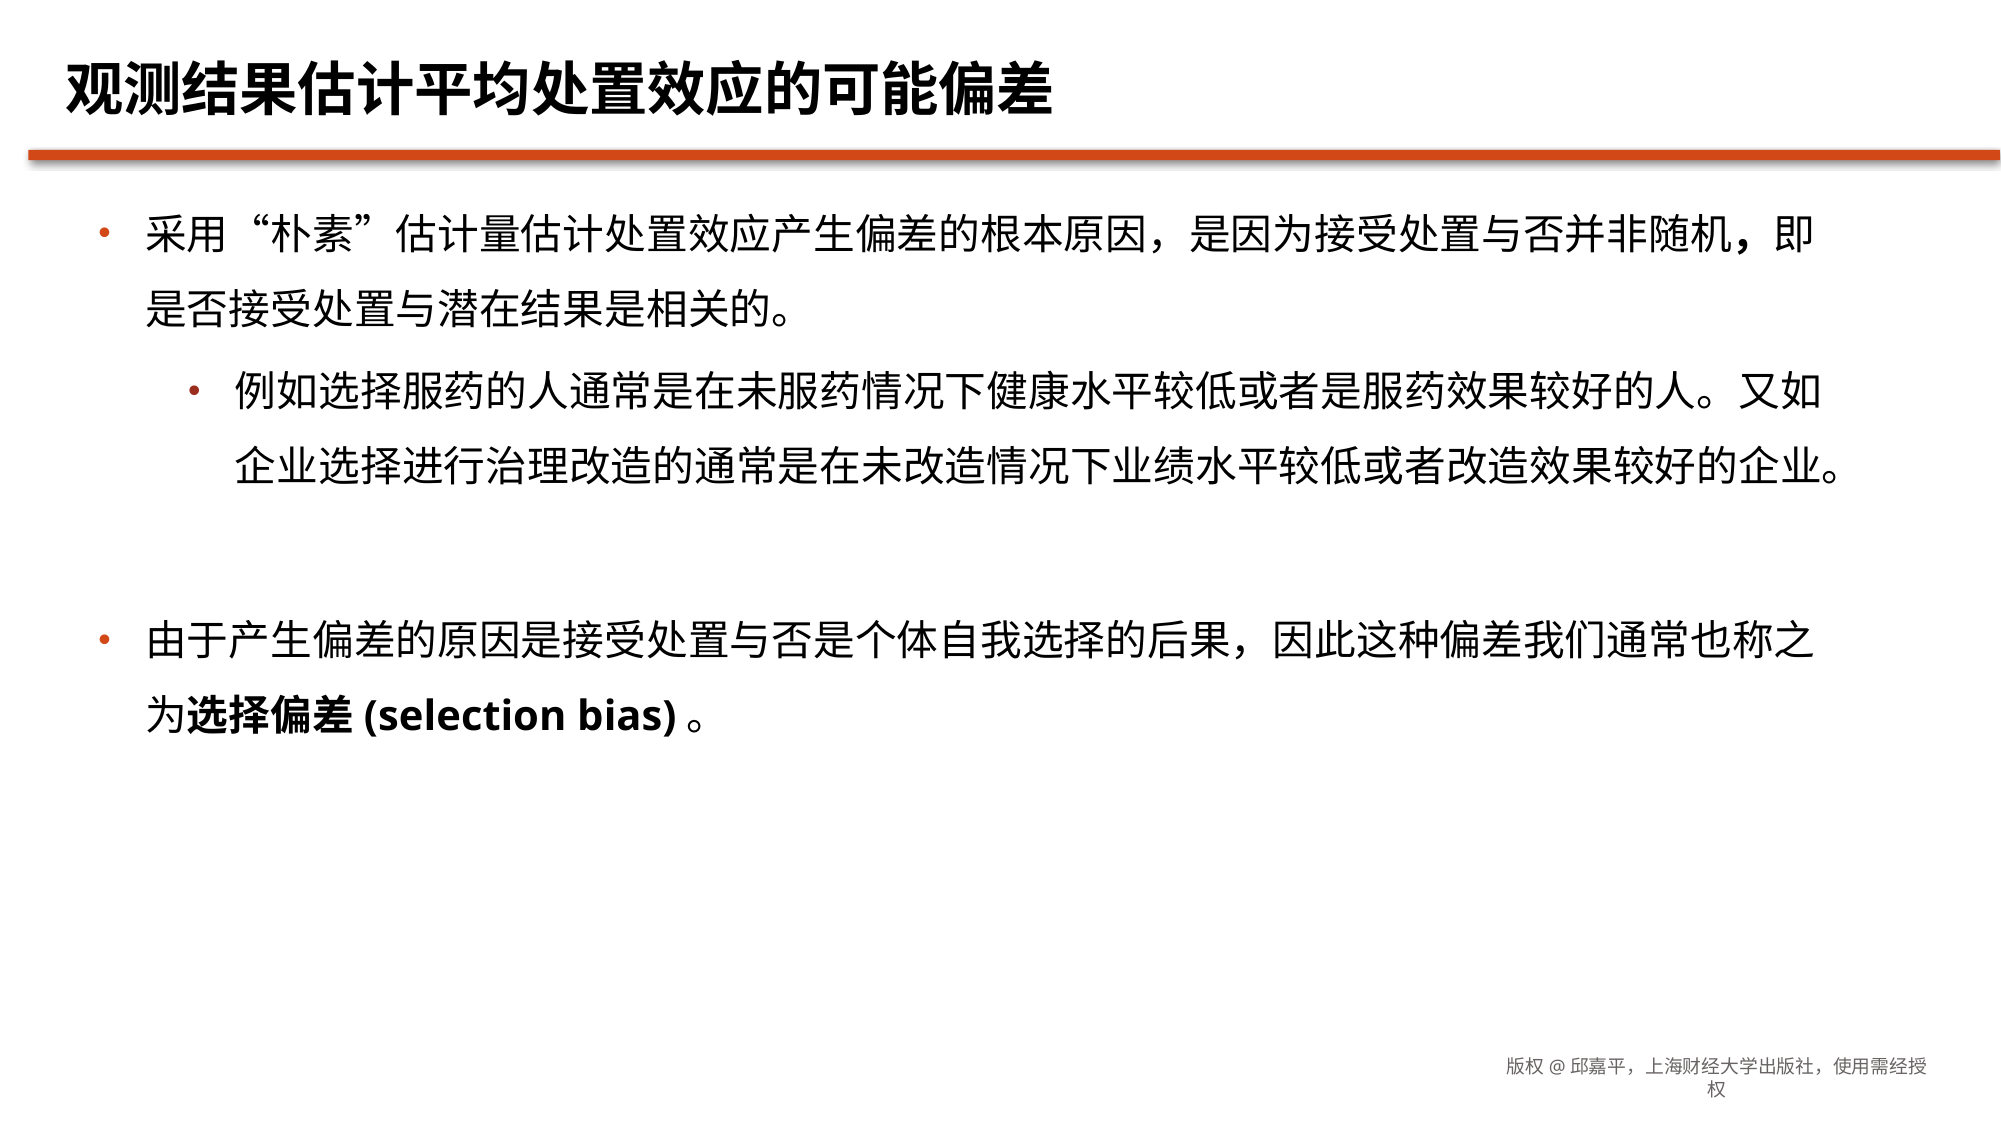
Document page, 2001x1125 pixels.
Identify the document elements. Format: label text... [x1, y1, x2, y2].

list 采用“朴素”估计量估计处置效应产生偏差的根本原因，是因为接受处置与否并非随机，即是否接受处置与潜在结果是相关的。 例如选择服药的人通常是在未服药情况下健康水平较低或者是服药效果较好的人。又如企业选择进行治理改造的通常是在未改造情况下业绩水平较低或者改造效果较好的企业。 由于产生偏差的原因是接受处置与否是个体自我选择的后果，因此这种偏差我们通常也称之为选择偏差(selection bias)。 [83, 174, 1867, 1032]
footer 版权@邱嘉平，上海财经大学出版社，使用需经授权 [1483, 1046, 1950, 1109]
title 观测结果估计平均处置效应的可能偏差 [50, 50, 1825, 138]
